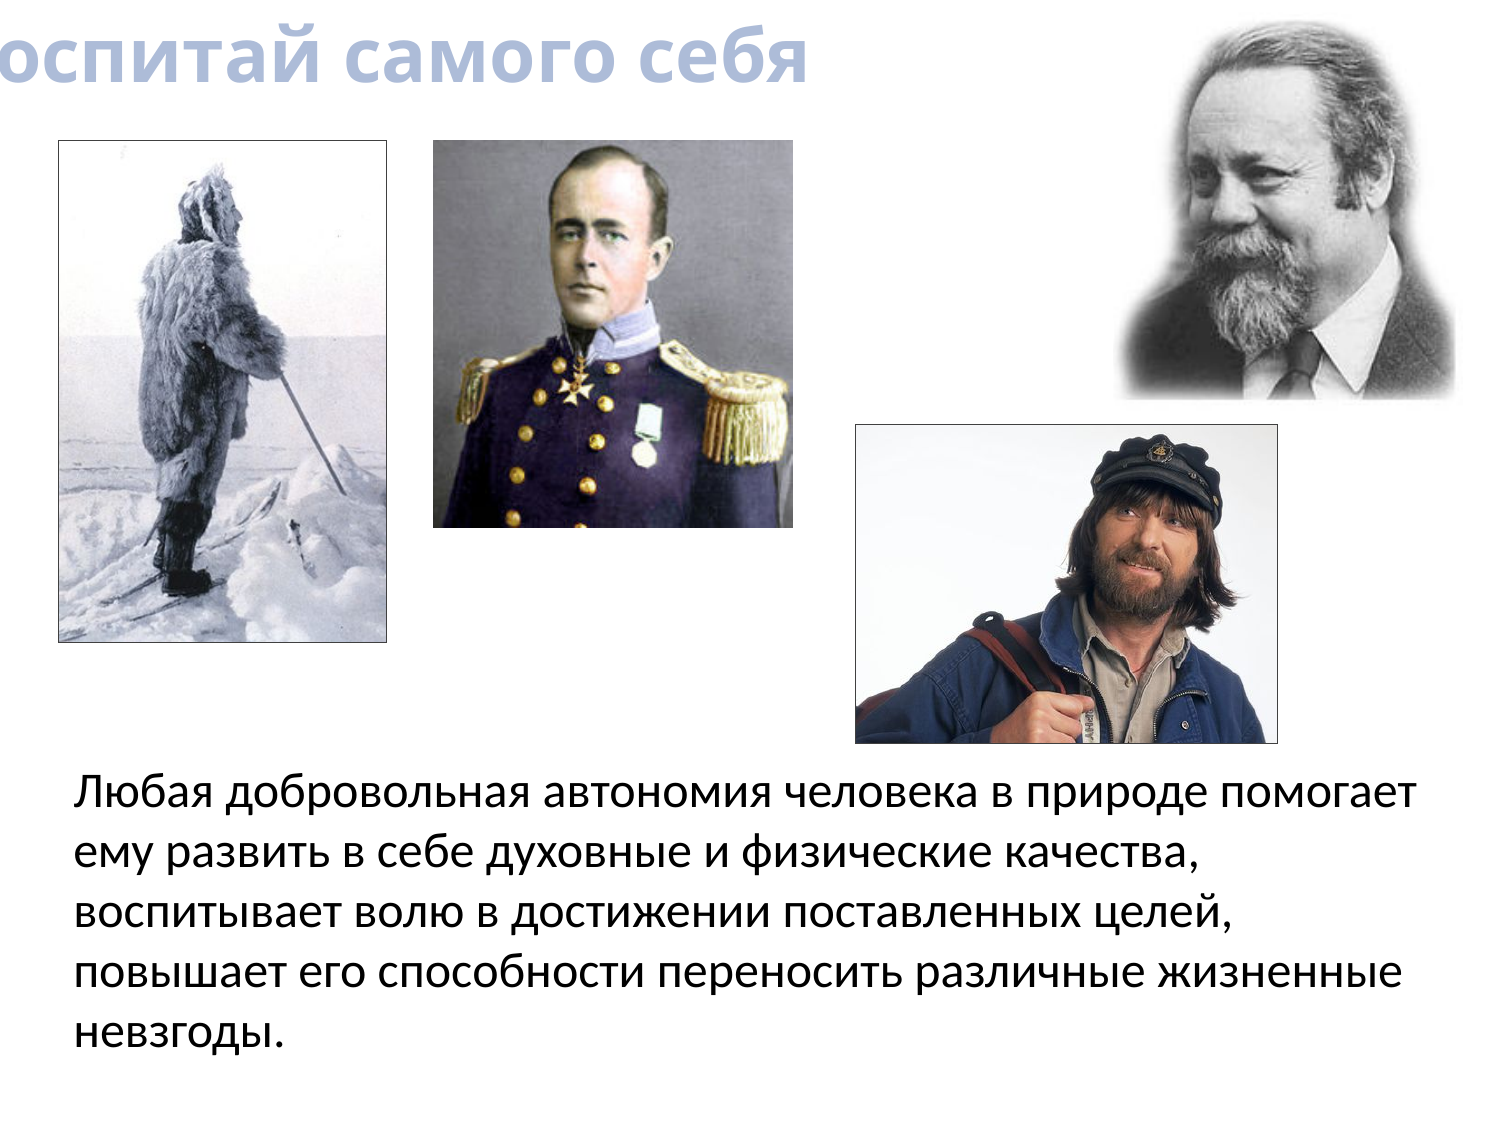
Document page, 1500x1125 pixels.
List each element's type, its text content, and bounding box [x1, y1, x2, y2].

picture [58, 140, 387, 643]
text_box Любая добровольная автономия человека в природе помогает ему развить в себе духовные и физические качества, воспитывает волю в достижении поставленных целей, повышает его способности переносить различные жизненные невзгоды. [58, 749, 1442, 1065]
picture [855, 0, 1463, 744]
text_box Воспитай самого себя [0, 0, 827, 105]
picture [433, 140, 793, 528]
